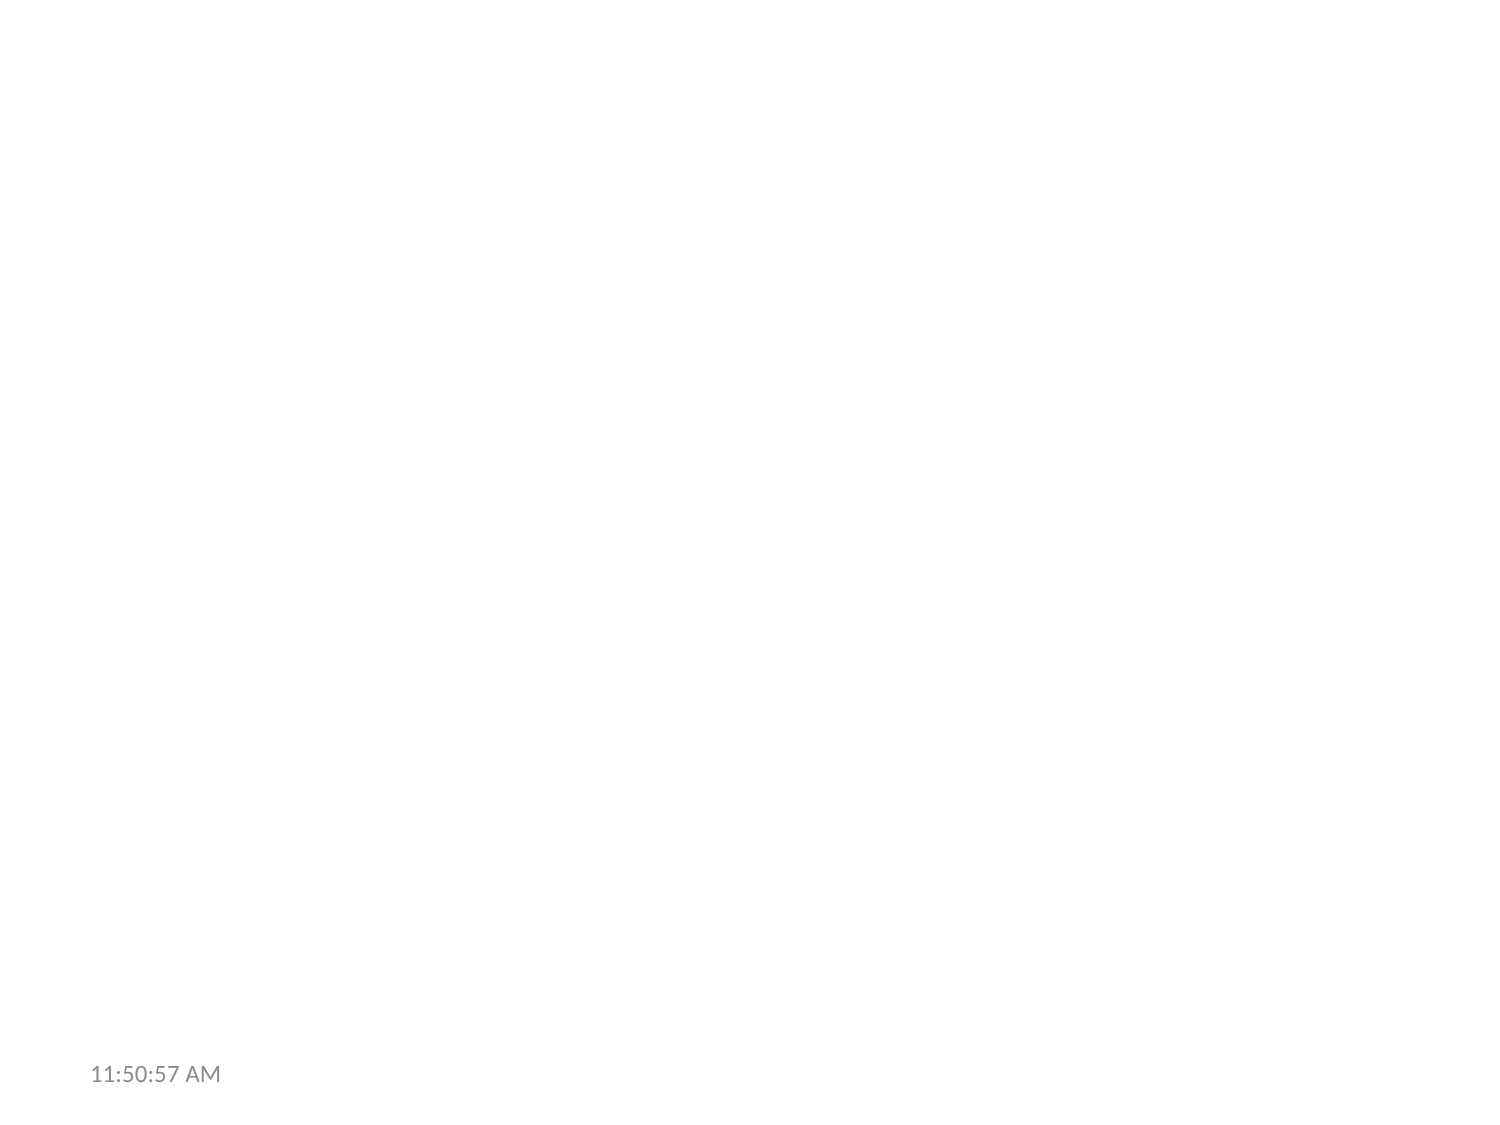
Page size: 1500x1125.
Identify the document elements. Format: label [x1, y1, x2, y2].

slide_number [75, 1042, 425, 1103]
